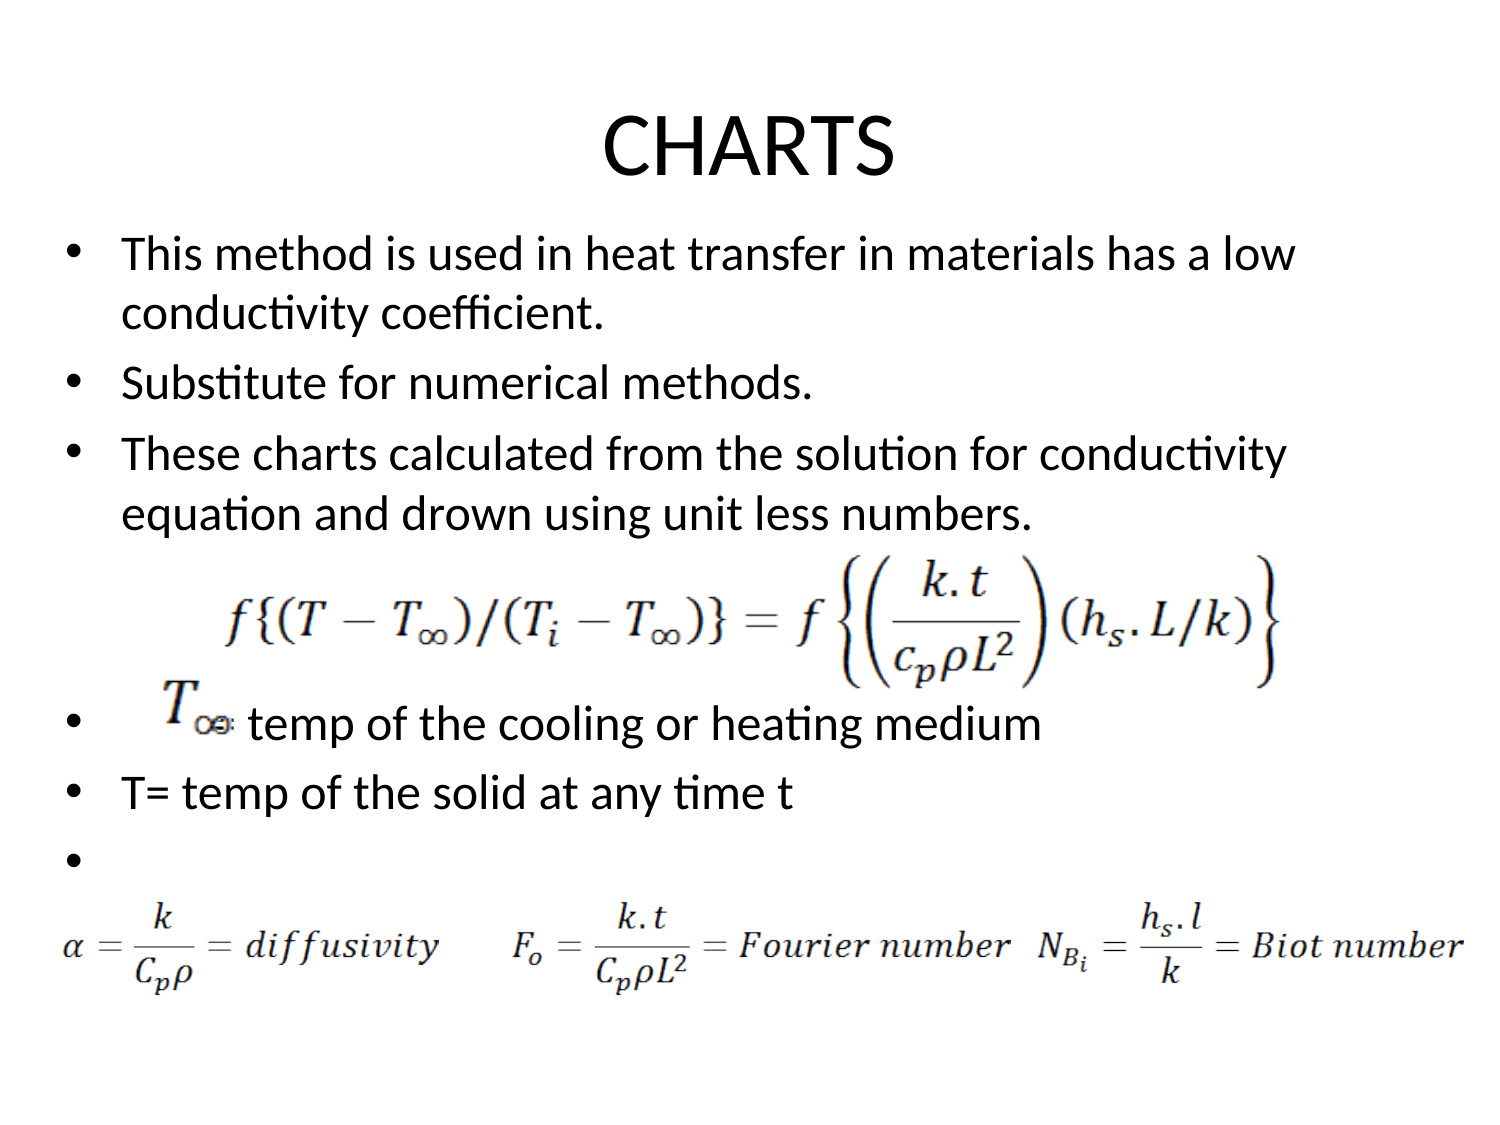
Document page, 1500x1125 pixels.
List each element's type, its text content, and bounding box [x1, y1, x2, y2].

title CHARTS [75, 45, 1425, 212]
picture [512, 899, 1012, 1005]
picture [162, 549, 1282, 749]
picture [1037, 899, 1465, 993]
list This method is used in heat transfer in materials has a low conductivity coefficient. Substitute for numerical methods. These charts calculated from the solution for conductivity equation and drown using unit less numbers. = temp of the cooling or heating medium T= temp of the solid at any time t [50, 212, 1425, 1075]
picture [62, 899, 440, 1005]
